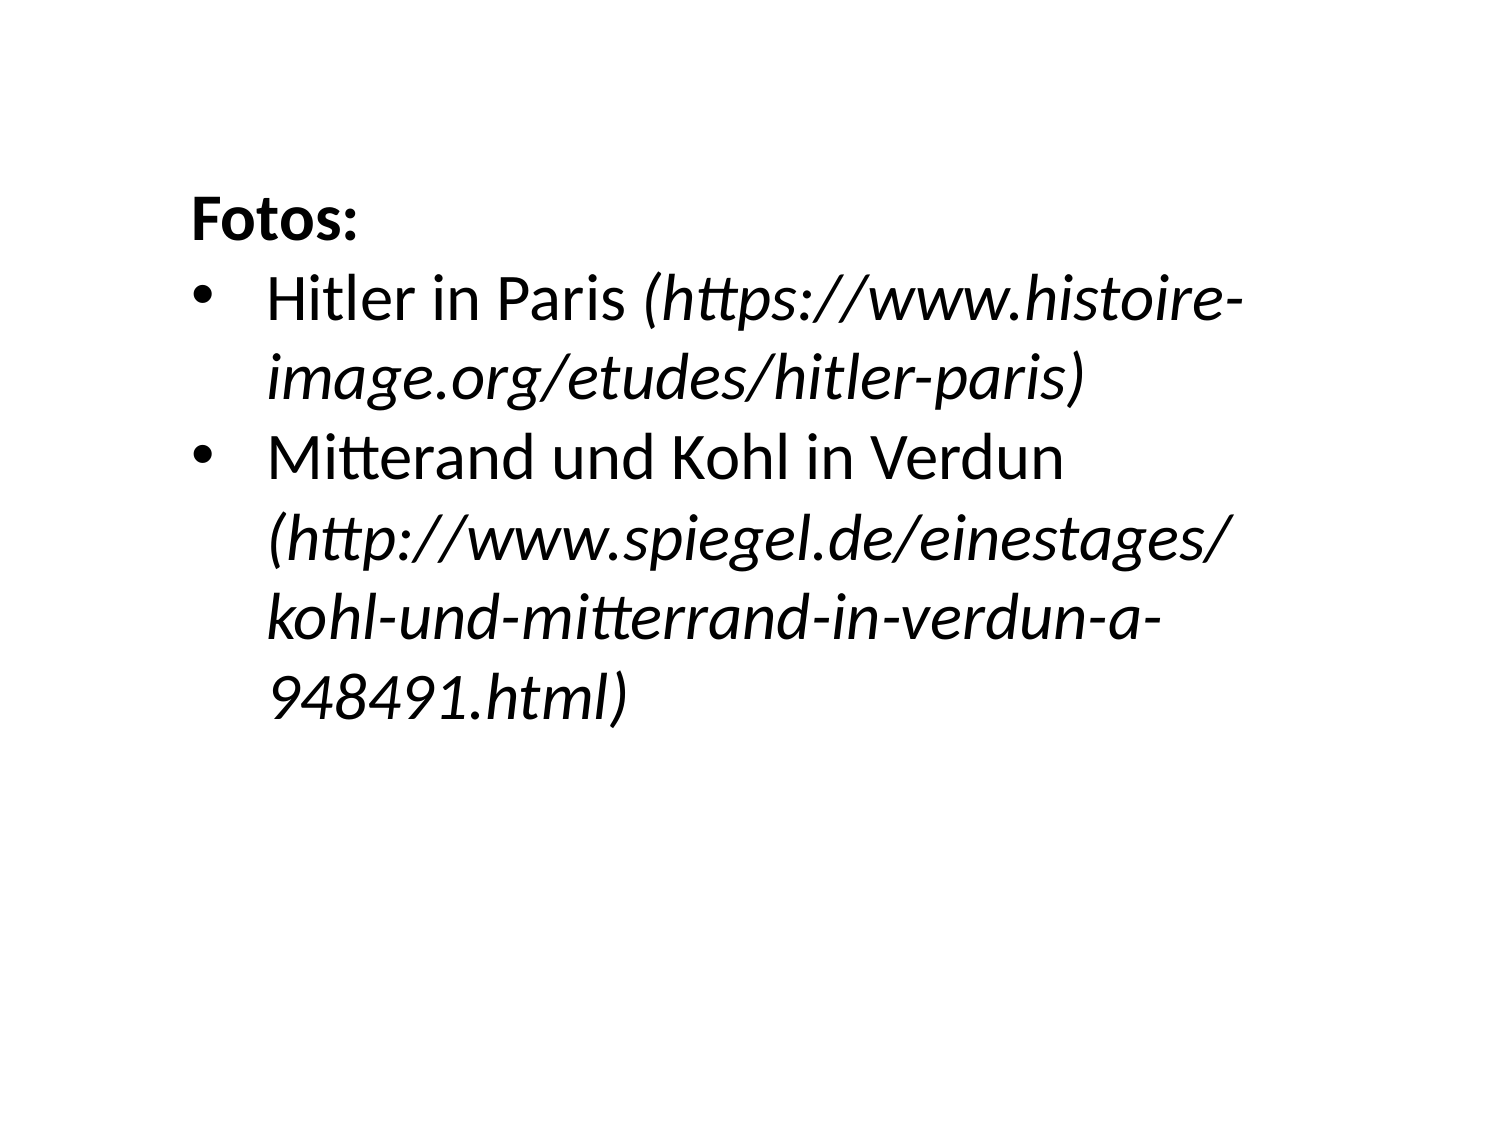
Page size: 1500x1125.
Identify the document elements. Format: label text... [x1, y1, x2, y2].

text_box Fotos: Hitler in Paris (https://www.histoire-image.org/etudes/hitler-paris) Mitterand und Kohl in Verdun (http://www.spiegel.de/einestages/kohl-und-mitterrand-in-verdun-a-948491.html) [176, 166, 1274, 741]
